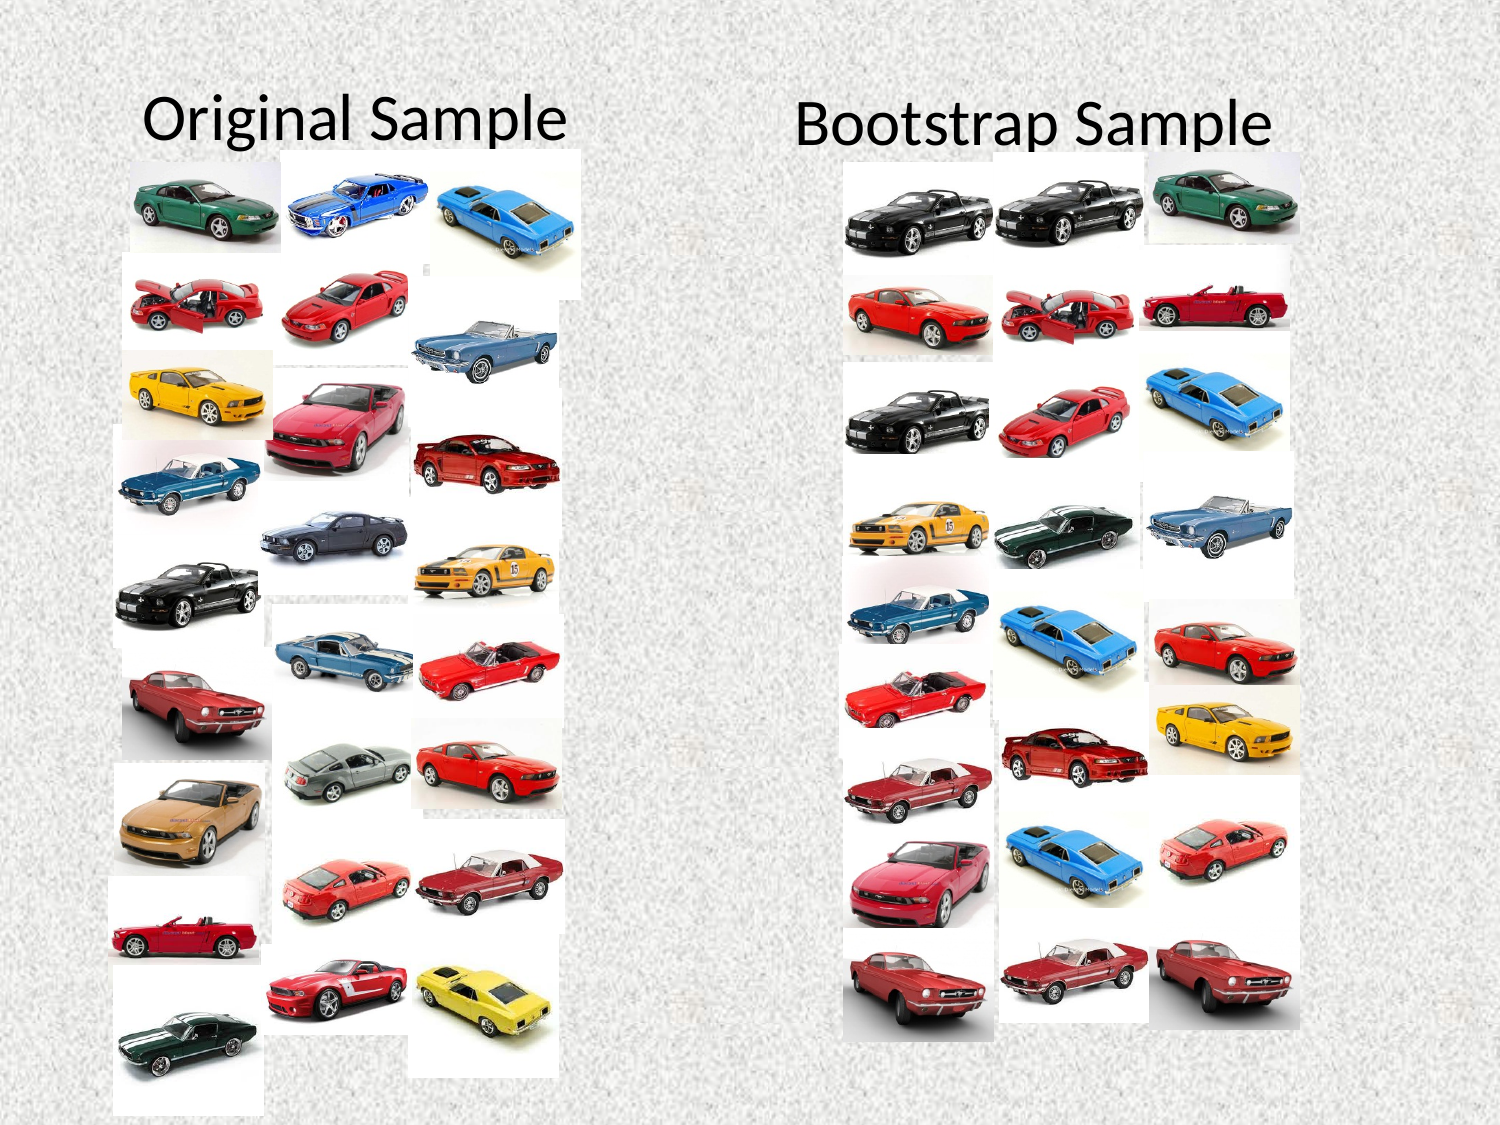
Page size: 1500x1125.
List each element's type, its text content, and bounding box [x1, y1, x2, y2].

picture [0, 0, 1500, 1125]
text_box Original Sample [58, 66, 653, 161]
text_box Bootstrap Sample [737, 71, 1332, 166]
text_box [107, 149, 582, 1116]
